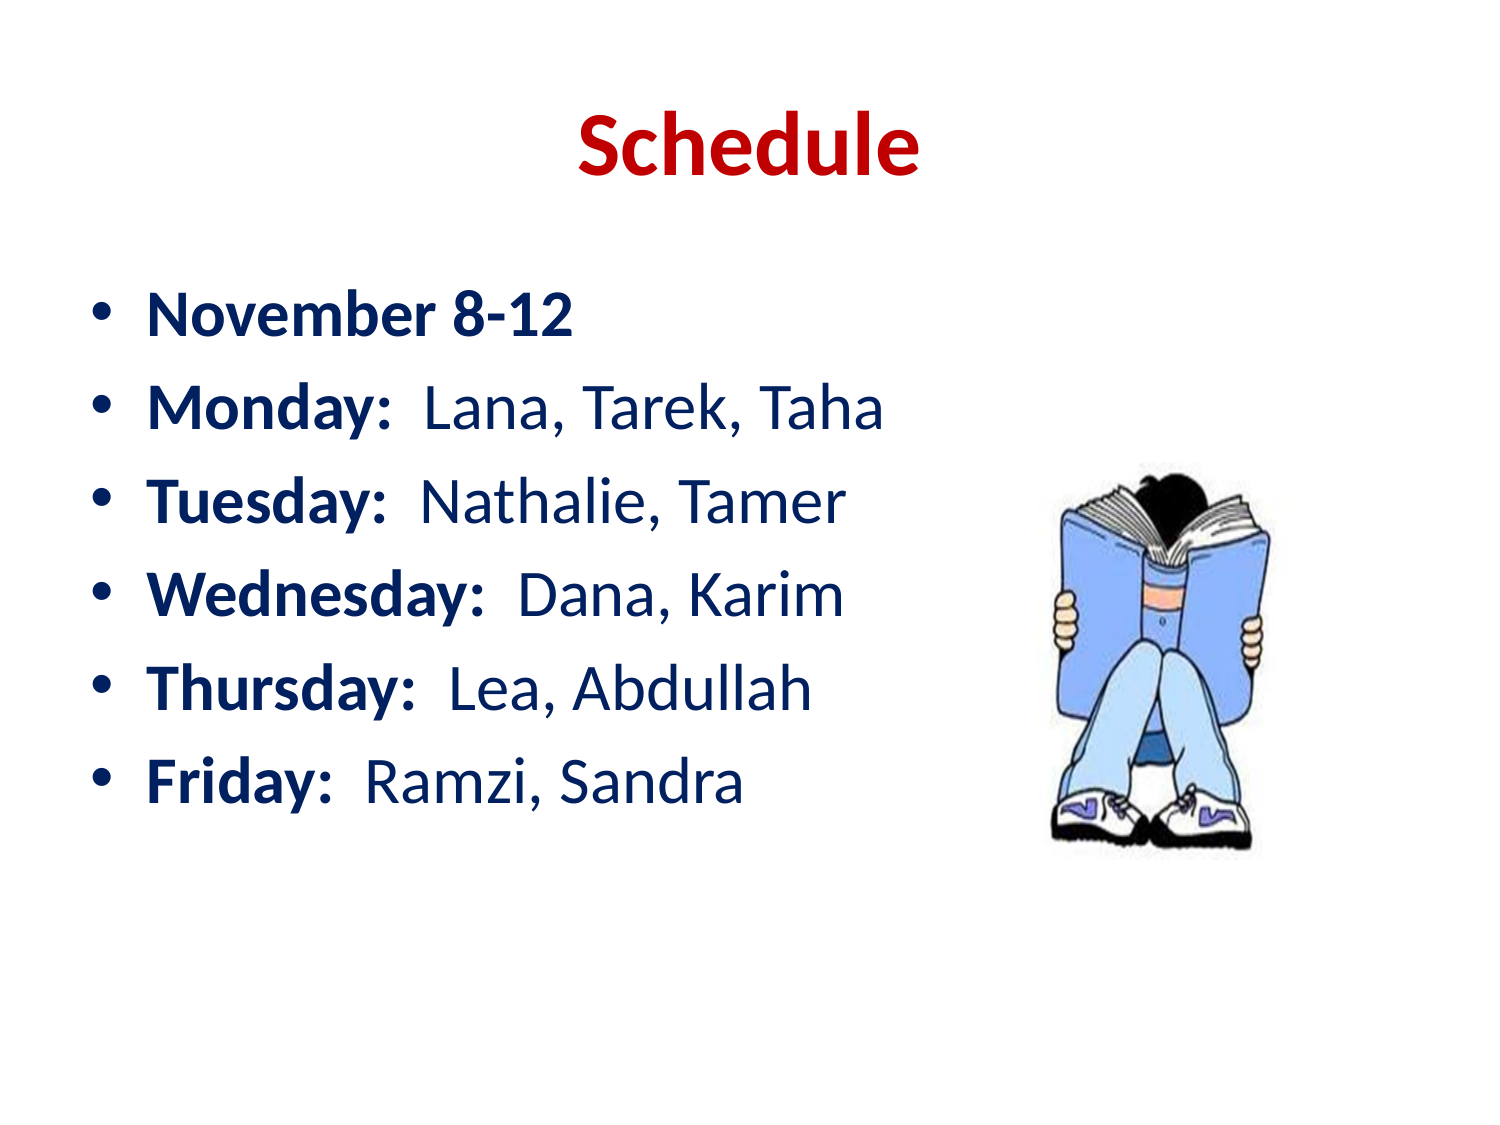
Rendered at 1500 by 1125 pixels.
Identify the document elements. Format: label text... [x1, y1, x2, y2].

title Schedule [75, 45, 1425, 233]
picture [987, 462, 1337, 861]
list November 8-12 Monday: Lana, Tarek, Taha Tuesday: Nathalie, Tamer Wednesday: Dana, Karim Thursday: Lea, Abdullah Friday: Ramzi, Sandra [75, 262, 1425, 1005]
